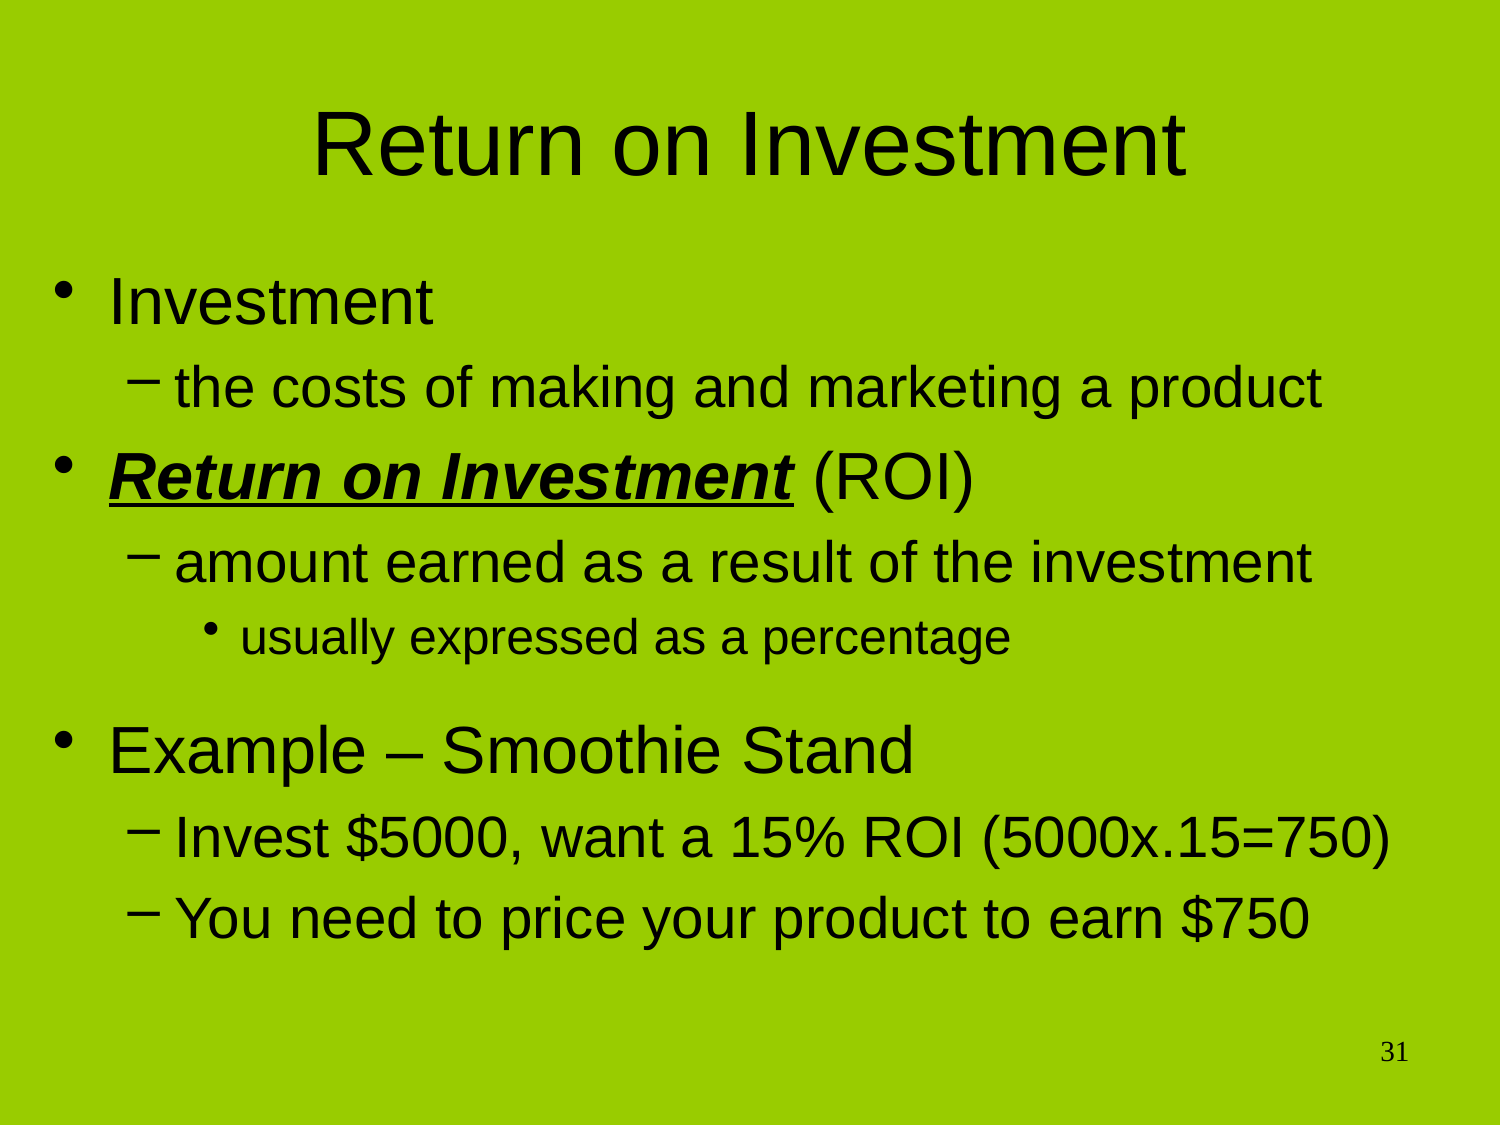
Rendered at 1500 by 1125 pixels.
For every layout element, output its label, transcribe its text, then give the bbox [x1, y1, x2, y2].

slide_number 31 [1074, 1024, 1426, 1103]
title Return on Investment [74, 44, 1426, 233]
list Investment the costs of making and marketing a product Return on Investment (ROI) amount earned as a result of the investment usually expressed as a percentage Example – Smoothie Stand Invest $5000, want a 15% ROI (5000x.15=750) You need to price your product to earn $750 [37, 249, 1476, 1006]
